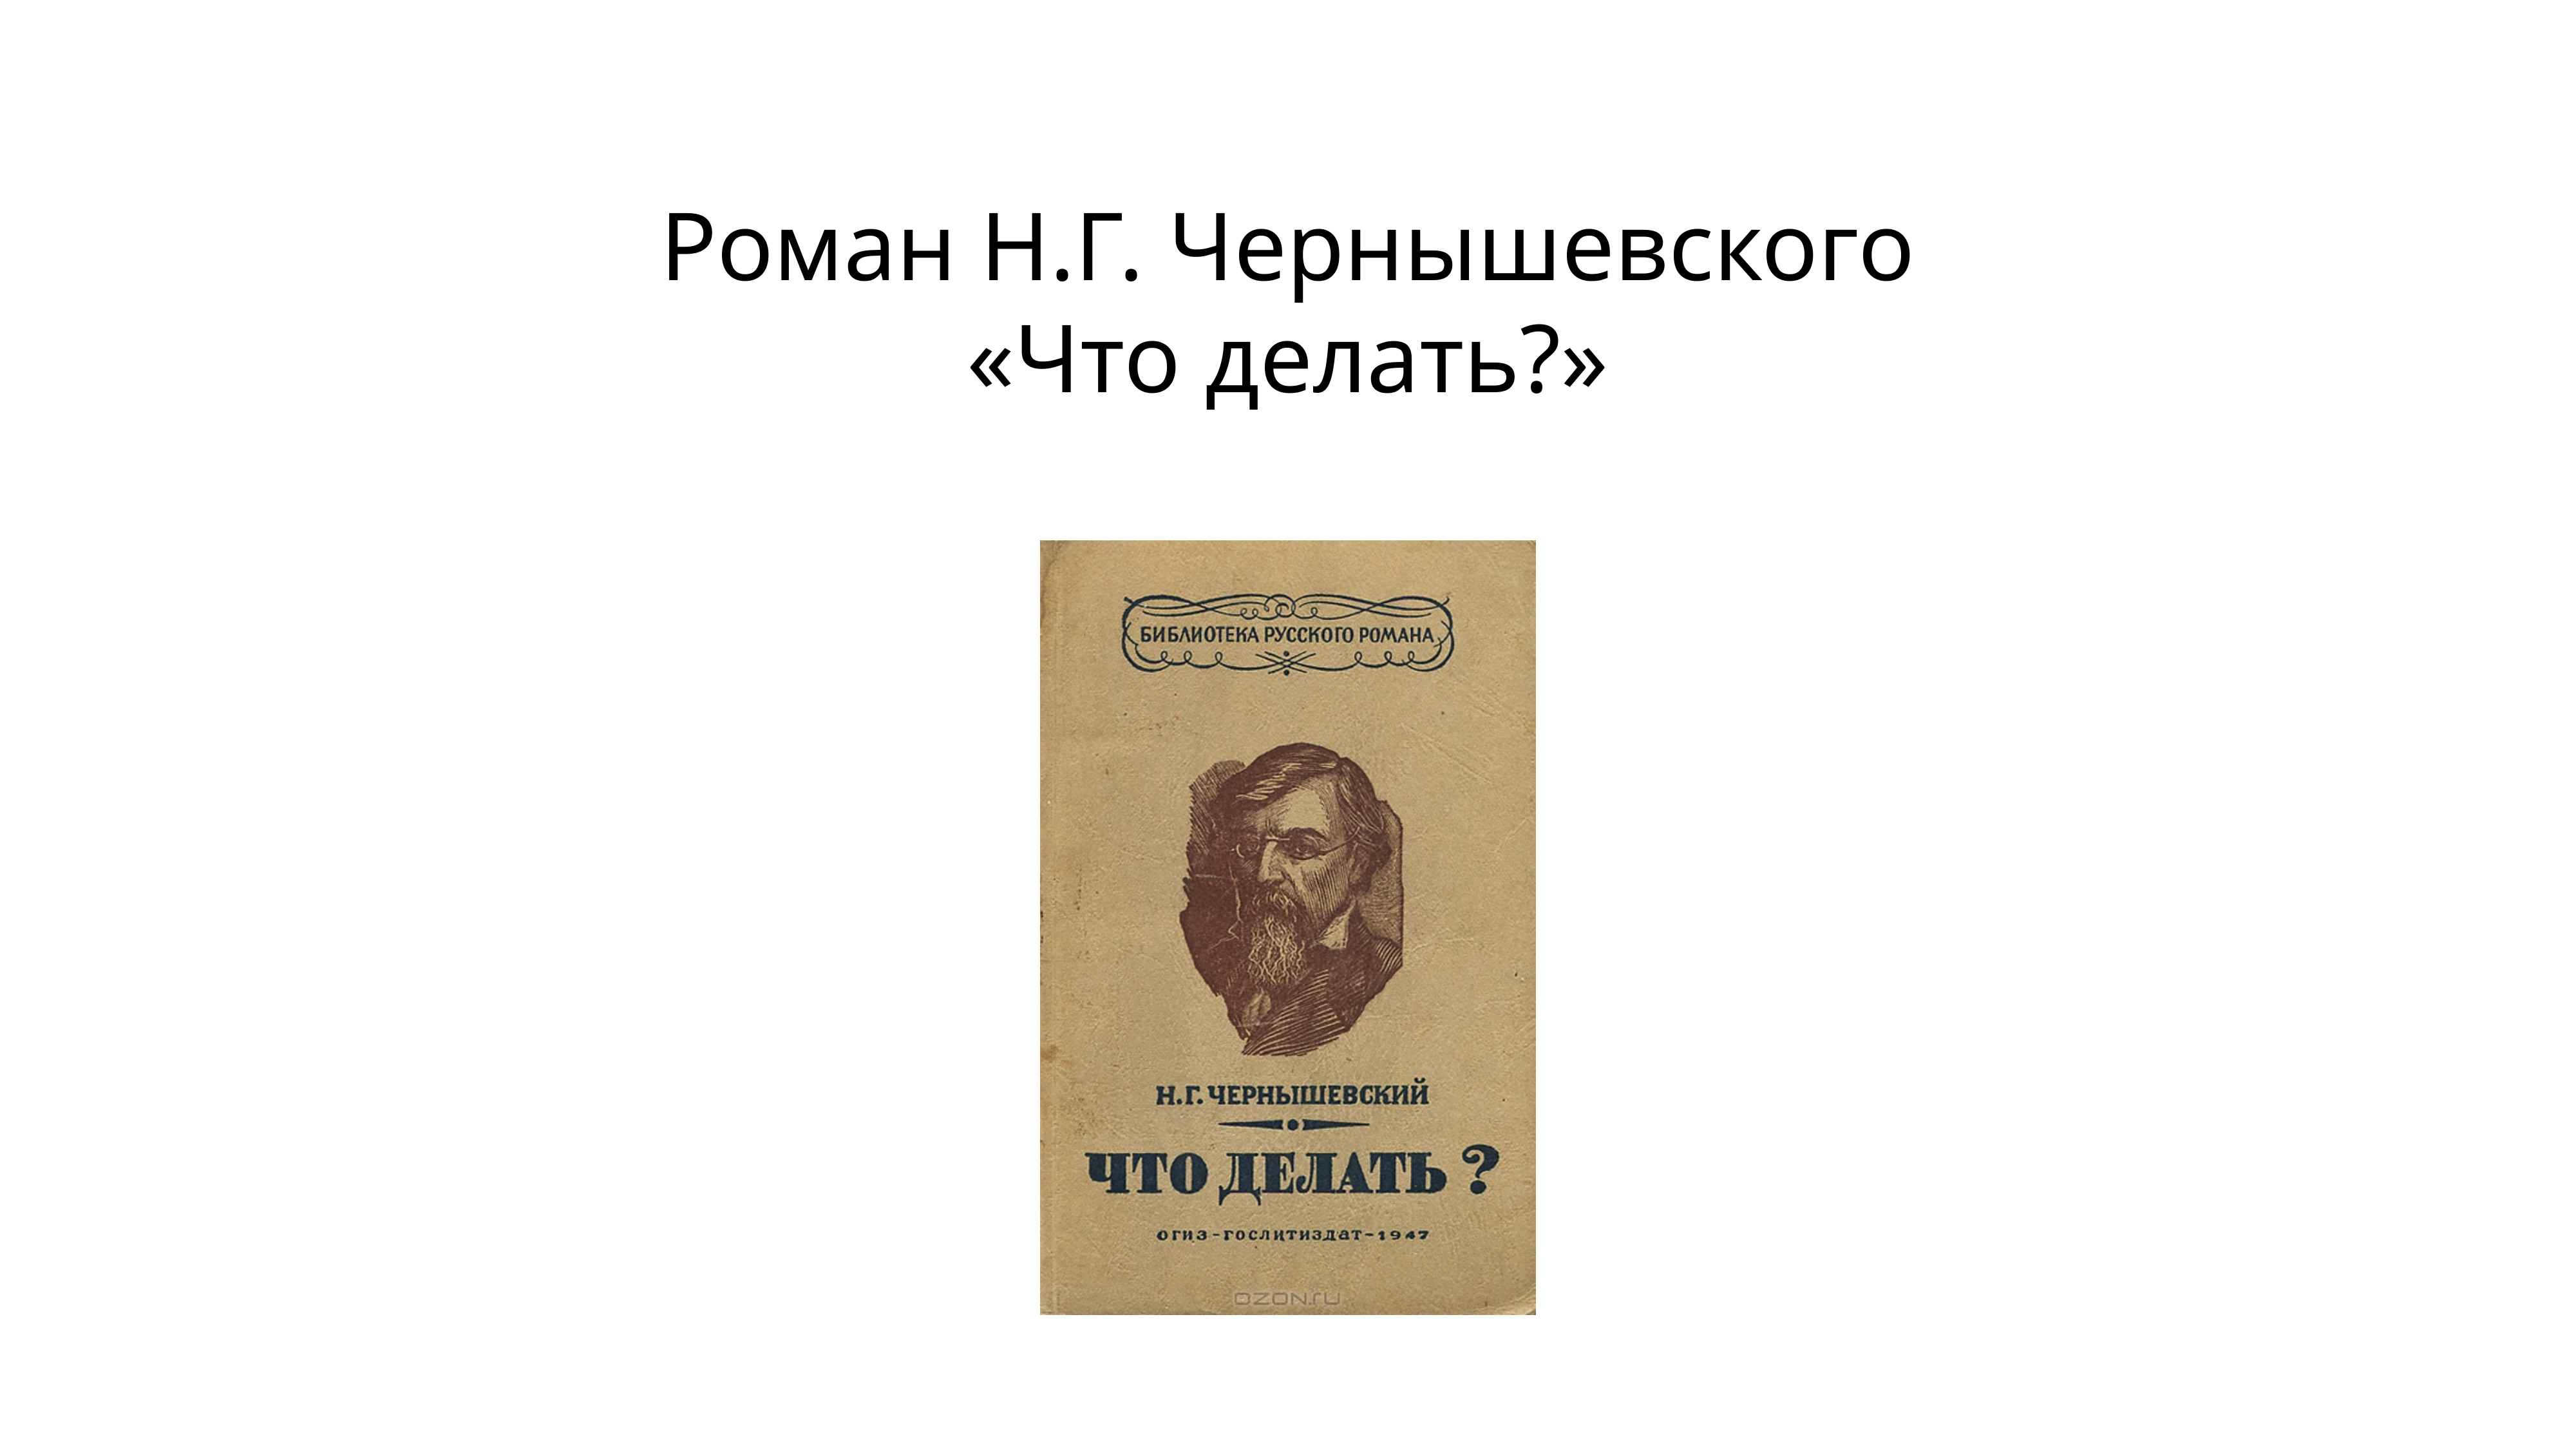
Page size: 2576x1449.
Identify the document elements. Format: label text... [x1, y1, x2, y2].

picture [1039, 540, 1536, 1316]
title Роман Н.Г. Чернышевского «Что делать?» [178, 178, 2398, 421]
